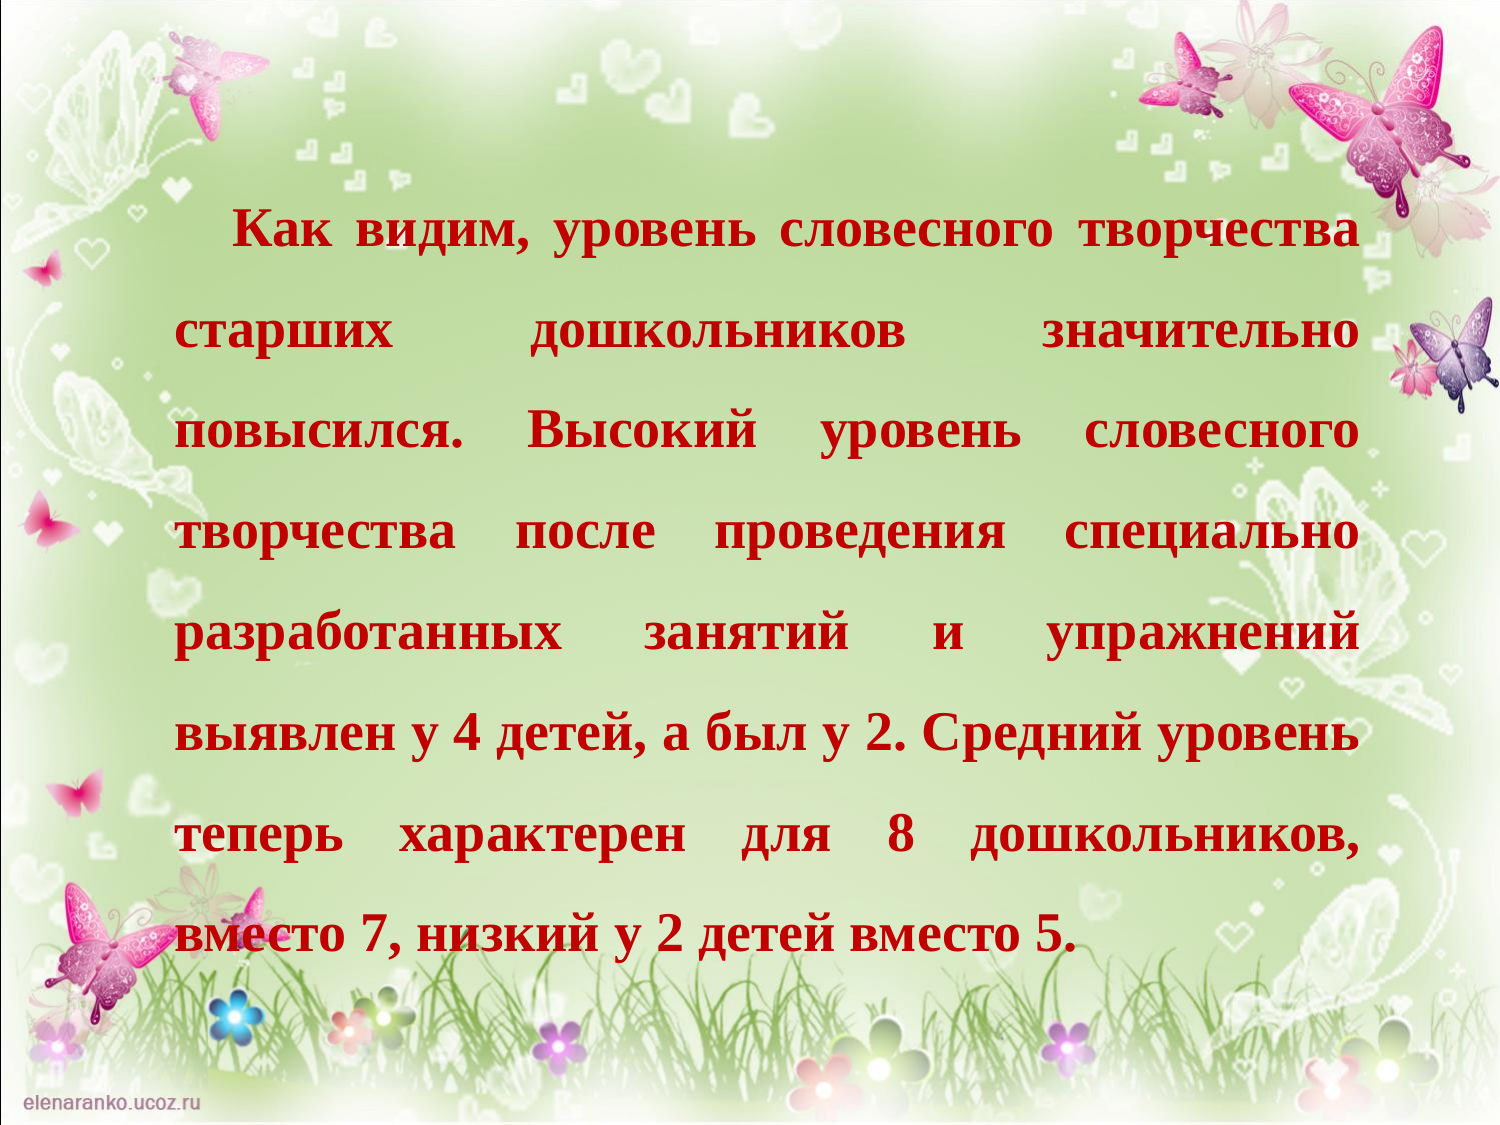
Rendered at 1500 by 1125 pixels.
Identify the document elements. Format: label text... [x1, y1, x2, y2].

list Как видим, уровень словесного творчества старших дошкольников значительно повысился. Высокий уровень словесного творчества после проведения специально разработанных занятий и упражнений выявлен у 4 детей, а был у 2. Средний уровень теперь характерен для 8 дошкольников, вместо 7, низкий у 2 детей вместо 5. [159, 149, 1376, 982]
picture [0, 0, 1500, 1125]
